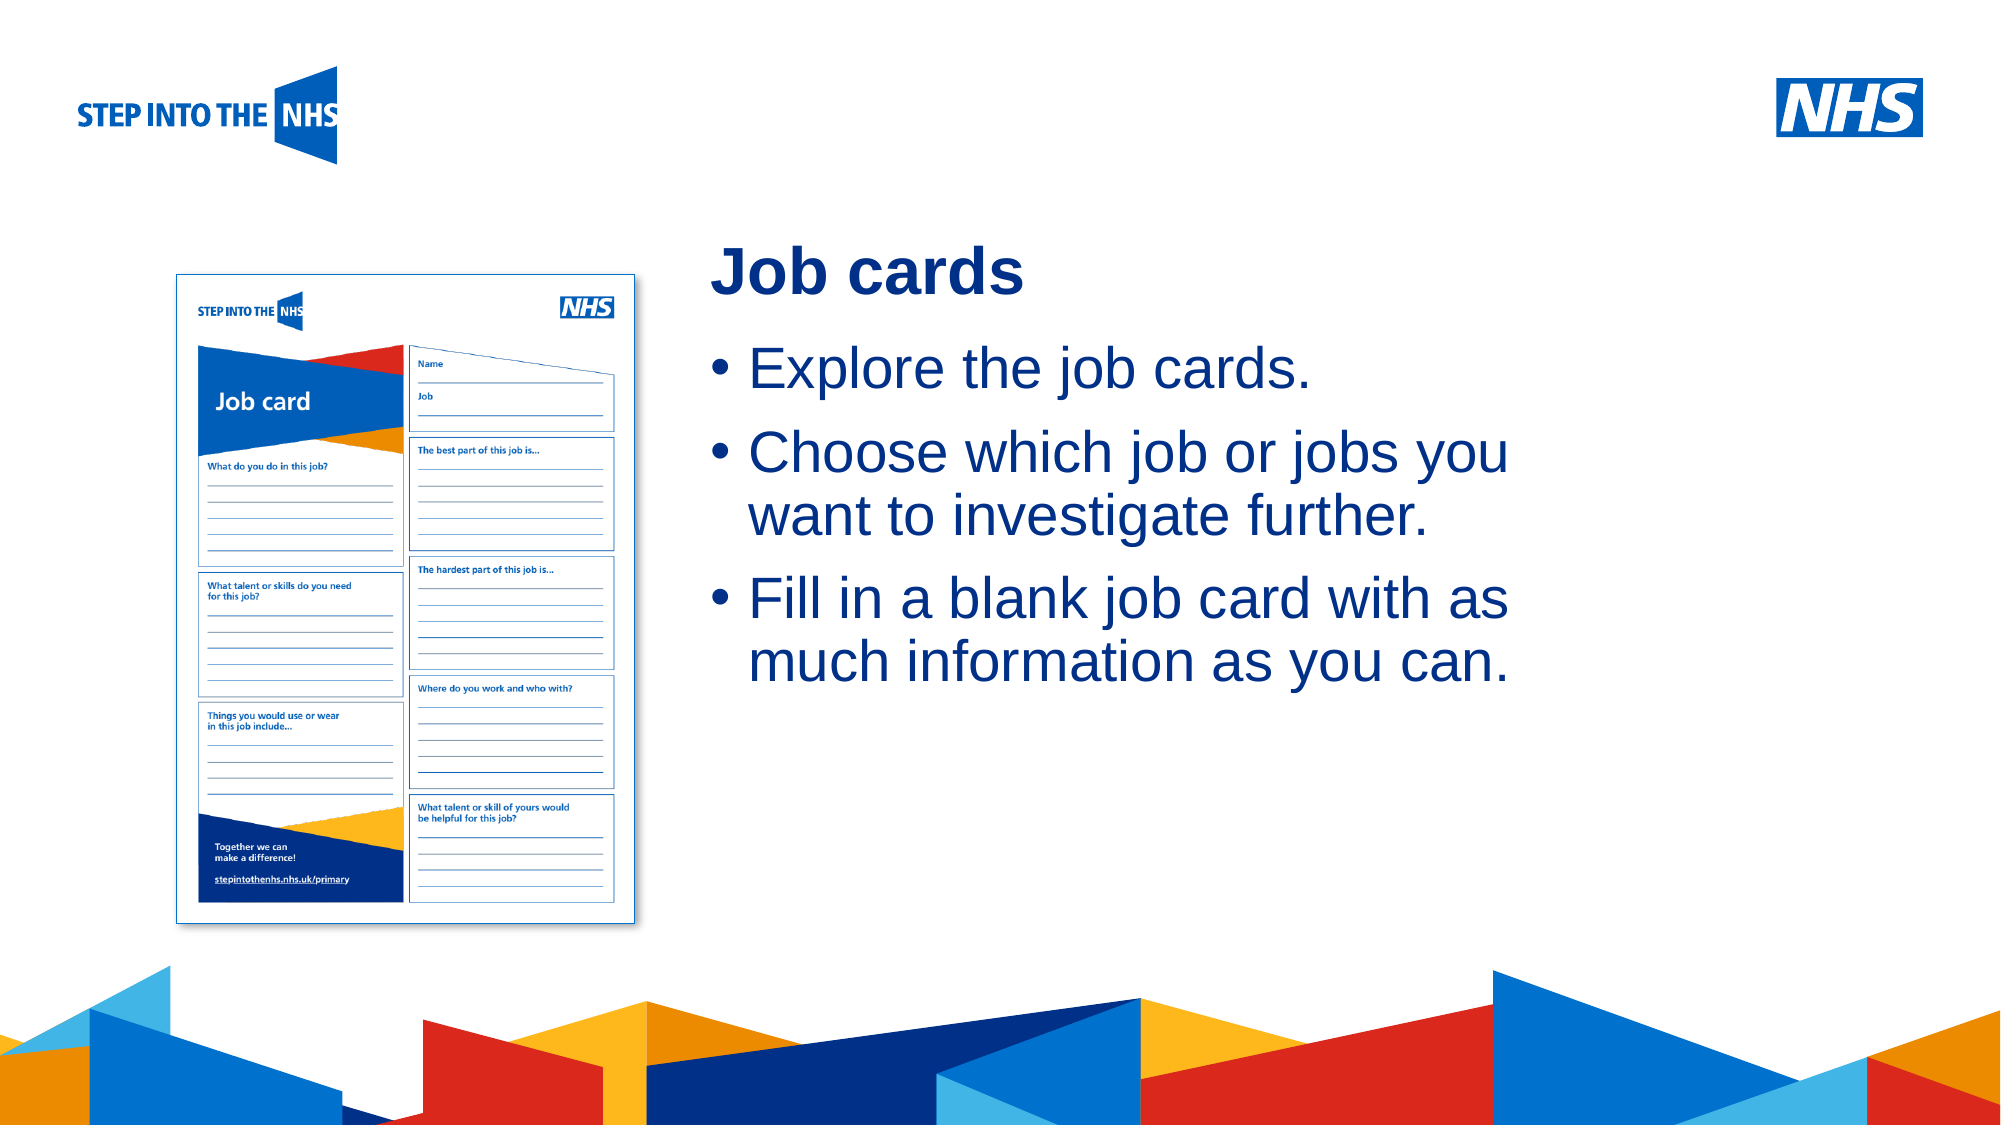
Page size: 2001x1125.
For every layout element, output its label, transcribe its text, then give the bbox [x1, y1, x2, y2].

title Job cards [710, 237, 1621, 308]
list Explore the job cards. Choose which job or jobs you want to investigate further. Fill in a blank job card with as much information as you can. [710, 338, 1621, 1014]
picture [176, 274, 635, 924]
